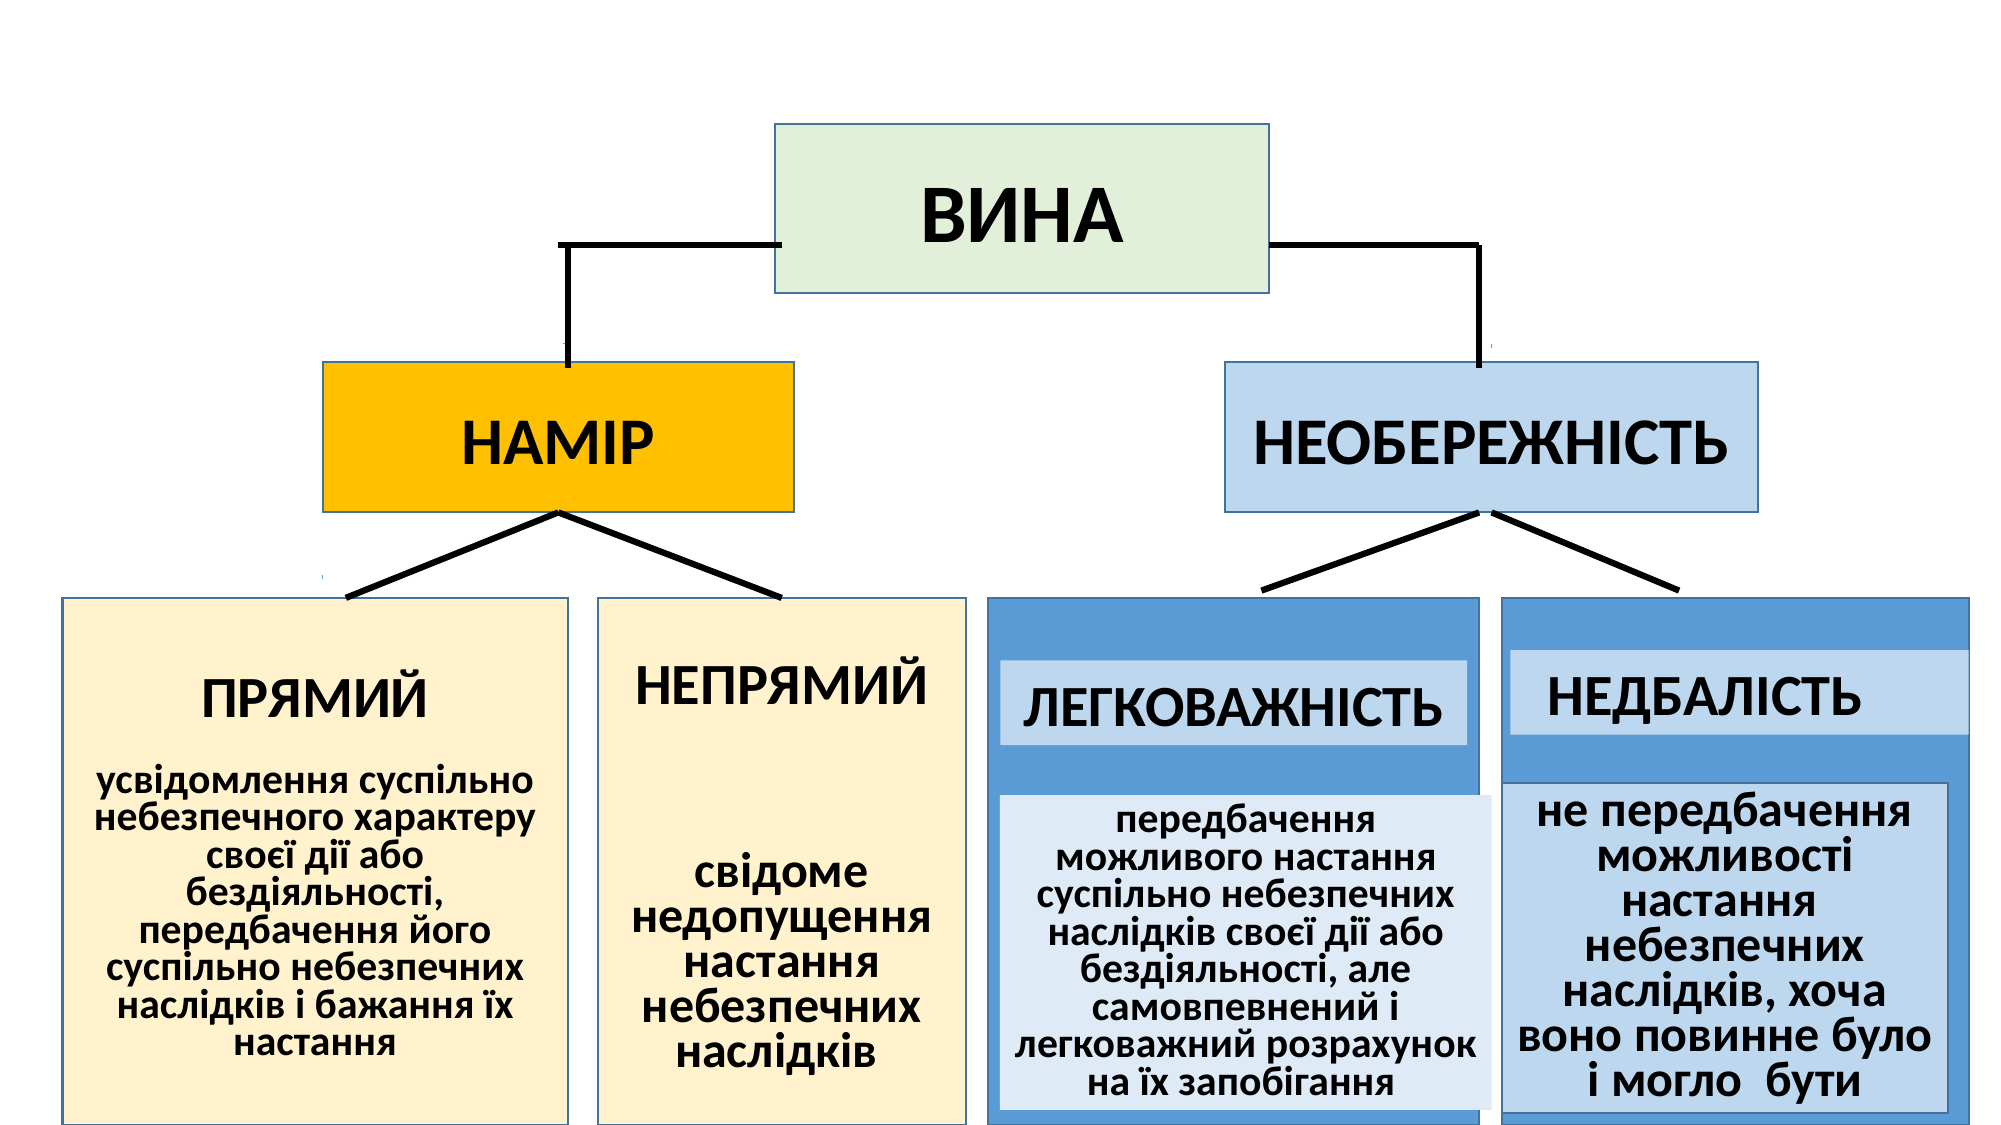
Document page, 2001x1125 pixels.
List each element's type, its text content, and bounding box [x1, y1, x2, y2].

text_box НЕДБАЛІСТЬ [1510, 650, 1969, 735]
text_box [987, 597, 1480, 1125]
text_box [345, 512, 558, 598]
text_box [558, 512, 782, 598]
text_box не передбачення можливості настання небезпечних наслідків, хоча воно повинне було і могло бути [1501, 782, 1949, 1114]
text_box передбачення можливого настання суспільно небезпечних наслідків своєї дії або бездіяльності, але самовпевнений і легковажний розрахунок на їх запобігання [999, 795, 1492, 1110]
text_box НАМІР [322, 361, 795, 513]
text_box НЕОБЕРЕЖНІСТЬ [1224, 361, 1759, 513]
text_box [1491, 512, 1680, 591]
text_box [1261, 512, 1480, 591]
text_box ВИНА [774, 123, 1270, 294]
text_box НЕПРЯМИЙ свідоме недопущення настання небезпечних наслідків [597, 597, 967, 1125]
text_box [1501, 597, 1970, 1125]
text_box ЛЕГКОВАЖНІСТЬ [1000, 660, 1468, 746]
text_box ПРЯМИЙ усвідомлення суспільно небезпечного характеру своєї дії або бездіяльності, передбачення його суспільно небезпечних наслідків і бажання їх настання [61, 597, 569, 1125]
